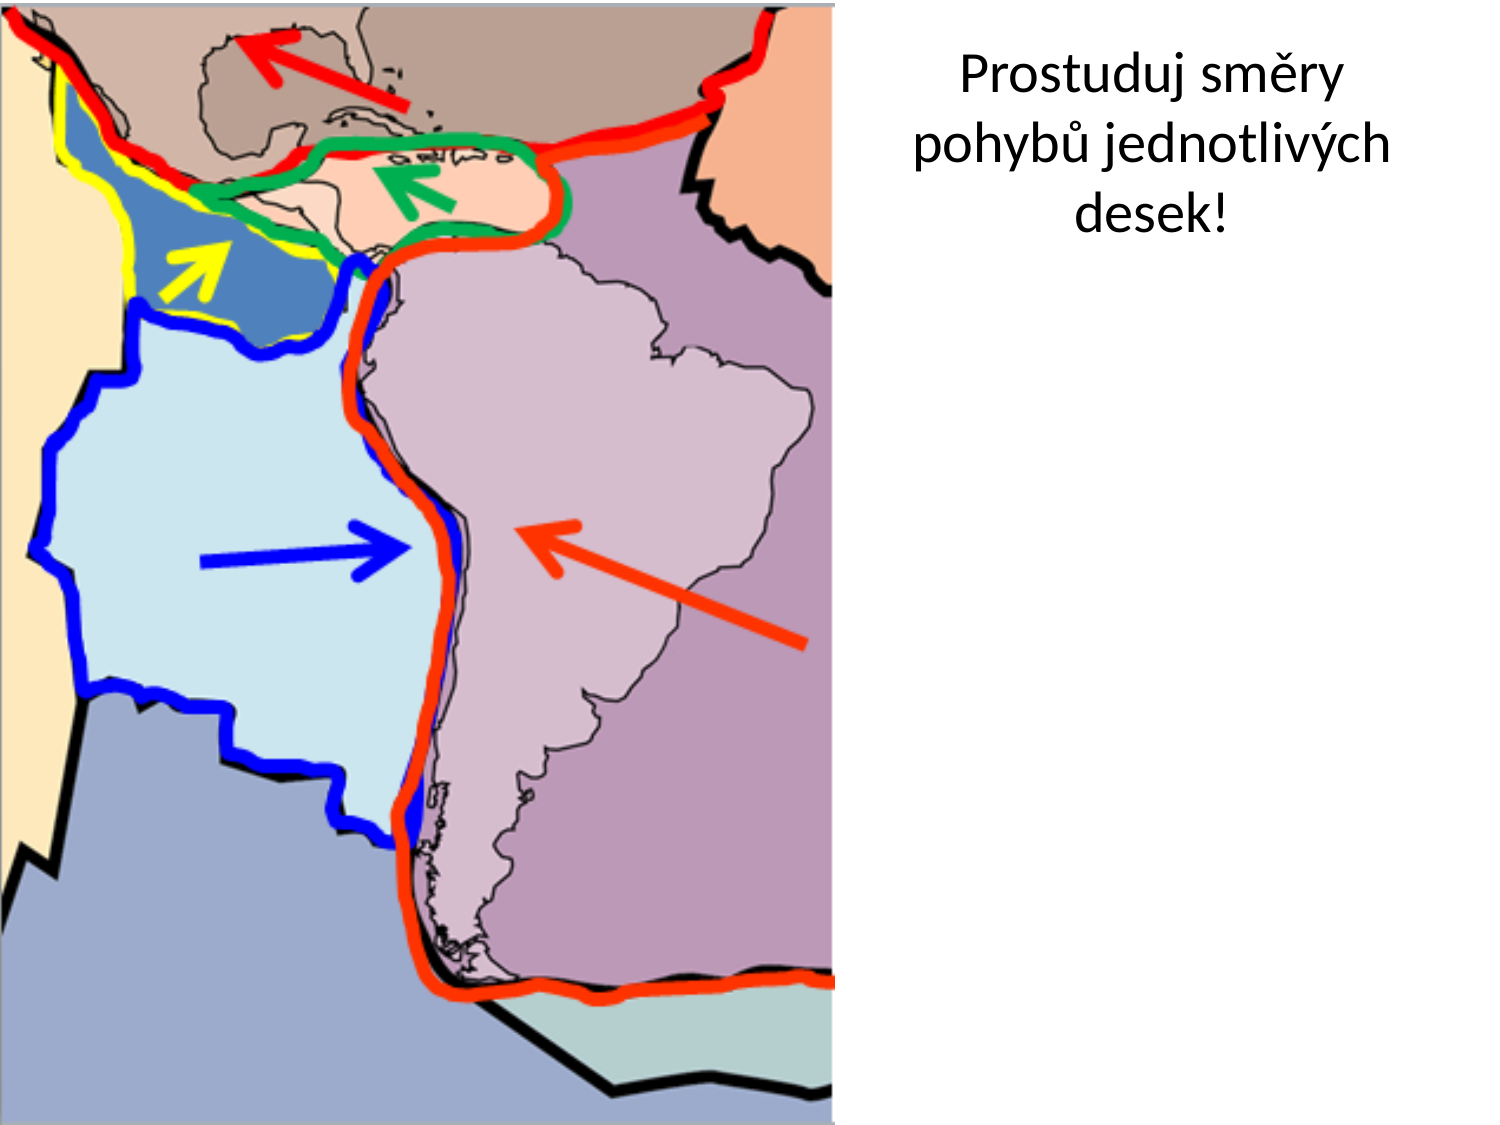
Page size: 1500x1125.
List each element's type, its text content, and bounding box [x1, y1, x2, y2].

picture [0, 2, 835, 1125]
title Prostuduj směry pohybů jednotlivých desek! [879, 45, 1425, 233]
